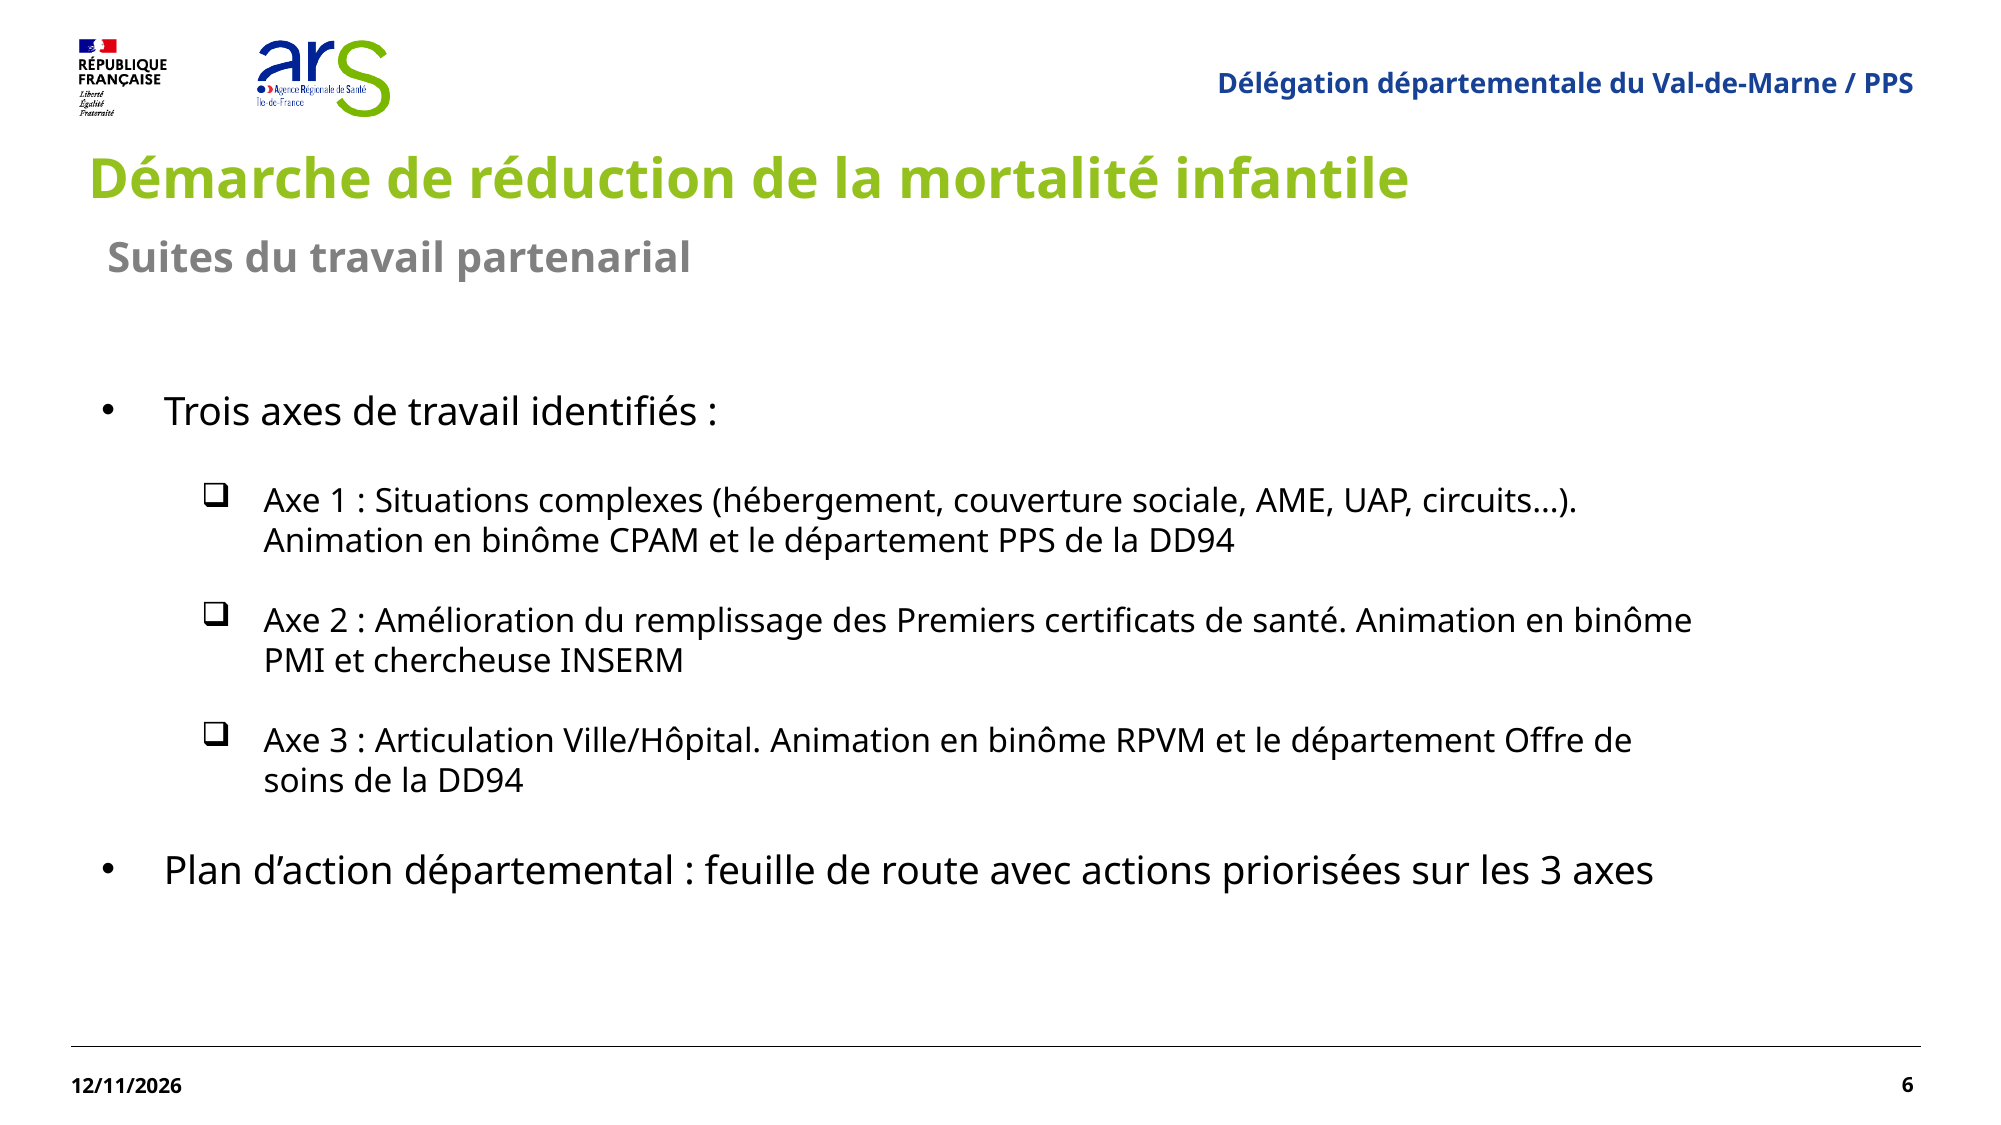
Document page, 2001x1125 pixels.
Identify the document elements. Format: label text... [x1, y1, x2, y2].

title Démarche de réduction de la mortalité infantile [70, 121, 1914, 240]
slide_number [70, 1049, 336, 1125]
picture [256, 40, 390, 117]
footer Délégation départementale du Val-de-Marne / PPS [627, 42, 1914, 122]
picture [63, 23, 182, 142]
list Suites du travail partenarial [86, 230, 1930, 284]
text_box Trois axes de travail identifiés : Axe 1 : Situations complexes (hébergement, couverture sociale, AME, UAP, circuits…). Animation en binôme CPAM et le département PPS de la DD94 Axe 2 : Amélioration du remplissage des Premiers certificats de santé. Animation en binôme PMI et chercheuse INSERM Axe 3 : Articulation Ville/Hôpital. Animation en binôme RPVM et le département Offre de soins de la DD94 Plan d’action départemental : feuille de route avec actions priorisées sur les 3 axes [86, 378, 1734, 1073]
slide_number 6 [1618, 1046, 1914, 1125]
